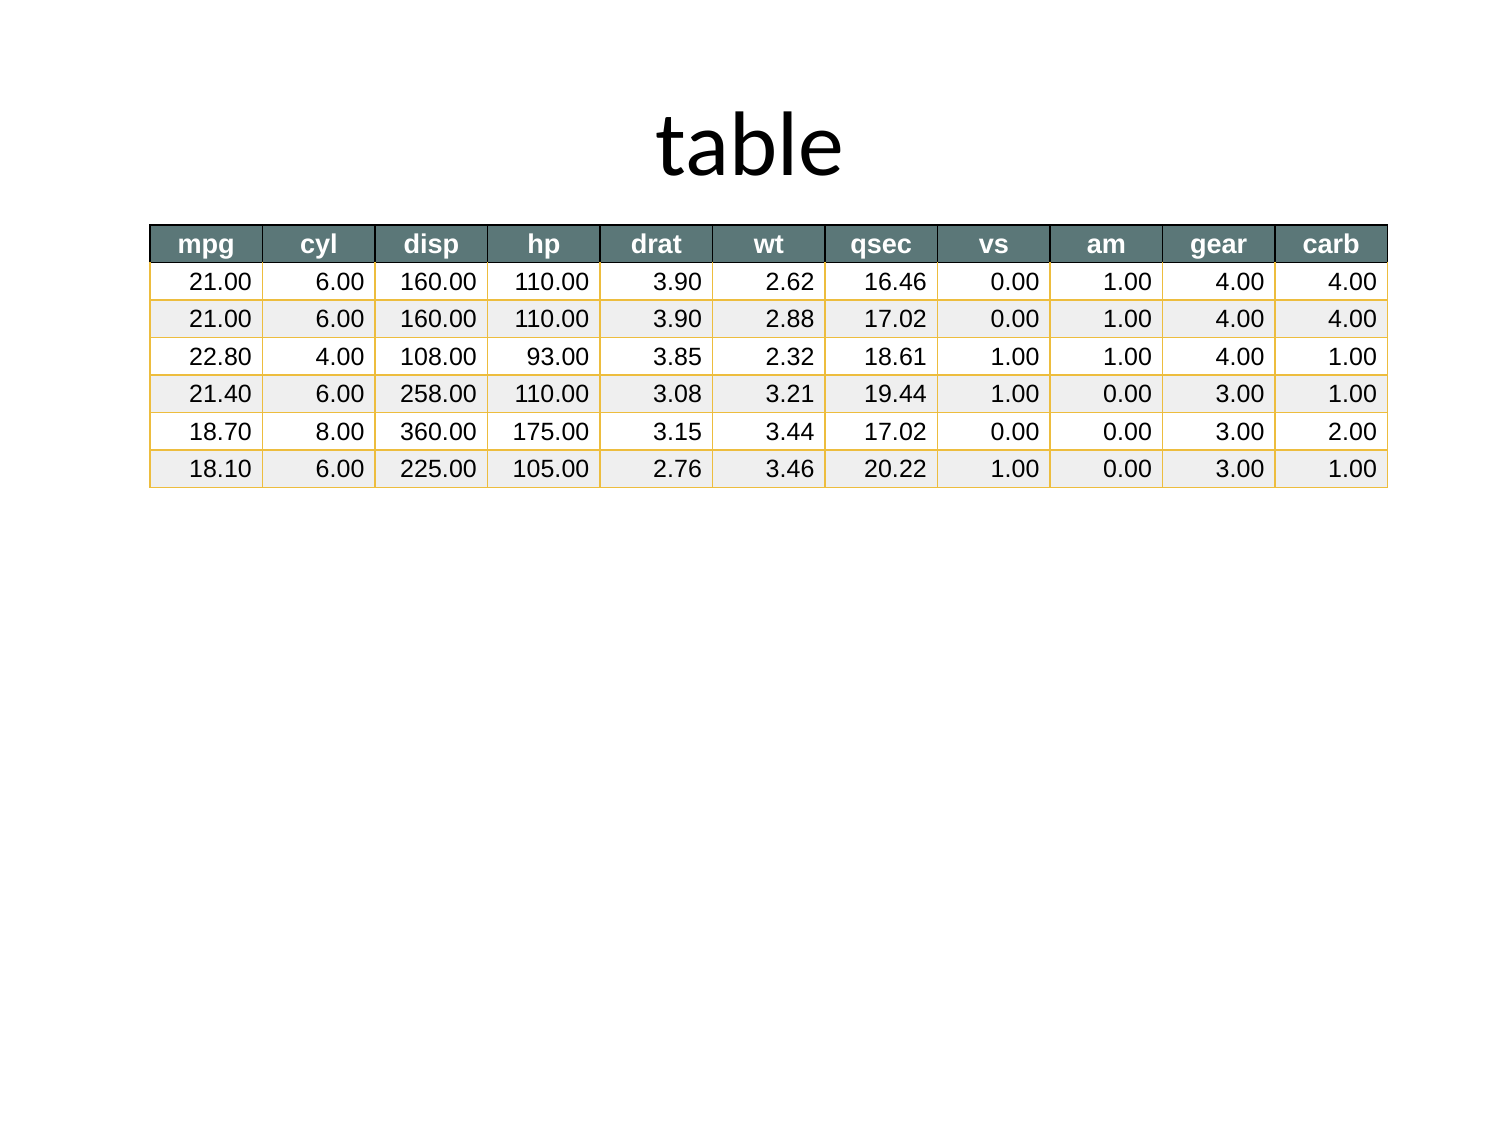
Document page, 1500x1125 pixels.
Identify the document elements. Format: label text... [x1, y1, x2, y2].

table_cell 110.00 [488, 263, 599, 299]
table_header am [1051, 226, 1162, 262]
table_header carb [1276, 226, 1387, 262]
table_cell 3.90 [601, 301, 712, 337]
table_cell 17.02 [826, 301, 937, 337]
table_cell 105.00 [488, 451, 599, 487]
table_cell 4.00 [1276, 301, 1387, 337]
table_header disp [376, 226, 487, 262]
table_cell 16.46 [826, 263, 937, 299]
table_cell 4.00 [1163, 301, 1274, 337]
table_cell 2.62 [713, 263, 824, 299]
table_header gear [1163, 226, 1274, 262]
table_cell 225.00 [376, 451, 487, 487]
table_cell 93.00 [488, 338, 599, 374]
table_cell 360.00 [376, 413, 487, 449]
table_cell 21.00 [151, 263, 262, 299]
table_cell 2.00 [1276, 413, 1387, 449]
table_cell 3.21 [713, 376, 824, 412]
table_cell 0.00 [1051, 413, 1162, 449]
table_cell 3.85 [601, 338, 712, 374]
table_header wt [713, 226, 824, 262]
table_cell 110.00 [488, 301, 599, 337]
table_cell 258.00 [376, 376, 487, 412]
table_cell 3.00 [1163, 376, 1274, 412]
table_cell 3.44 [713, 413, 824, 449]
table_cell 1.00 [938, 376, 1049, 412]
table_cell 4.00 [263, 338, 374, 374]
table_cell 1.00 [1051, 263, 1162, 299]
table_cell 0.00 [938, 301, 1049, 337]
table_cell 0.00 [938, 413, 1049, 449]
table_cell 1.00 [938, 338, 1049, 374]
table_cell 4.00 [1163, 263, 1274, 299]
table_cell 3.90 [601, 263, 712, 299]
table_cell 1.00 [1276, 376, 1387, 412]
table_cell 8.00 [263, 413, 374, 449]
table_cell 108.00 [376, 338, 487, 374]
table_header hp [488, 226, 599, 262]
table_cell 1.00 [1276, 338, 1387, 374]
table_cell 110.00 [488, 376, 599, 412]
table_cell 1.00 [938, 451, 1049, 487]
table_cell 2.88 [713, 301, 824, 337]
table_cell 3.00 [1163, 451, 1274, 487]
table_cell 4.00 [1163, 338, 1274, 374]
table_cell 0.00 [1051, 376, 1162, 412]
table_cell 3.15 [601, 413, 712, 449]
table_cell 22.80 [151, 338, 262, 374]
table_cell 19.44 [826, 376, 937, 412]
table_cell 6.00 [263, 376, 374, 412]
table_cell 18.61 [826, 338, 937, 374]
table_header drat [601, 226, 712, 262]
table_cell 175.00 [488, 413, 599, 449]
table_header vs [938, 226, 1049, 262]
table_cell 21.00 [151, 301, 262, 337]
table_cell 20.22 [826, 451, 937, 487]
table_header mpg [151, 226, 262, 262]
table_cell 2.76 [601, 451, 712, 487]
table_cell 18.10 [151, 451, 262, 487]
table_cell 1.00 [1276, 451, 1387, 487]
title table [75, 45, 1425, 233]
table_cell 3.08 [601, 376, 712, 412]
table_cell 21.40 [151, 376, 262, 412]
table_cell 0.00 [938, 263, 1049, 299]
table_cell 18.70 [151, 413, 262, 449]
table_cell 160.00 [376, 263, 487, 299]
table_cell 0.00 [1051, 451, 1162, 487]
table_cell 4.00 [1276, 263, 1387, 299]
table_header qsec [826, 226, 937, 262]
table_cell 17.02 [826, 413, 937, 449]
table_cell 3.00 [1163, 413, 1274, 449]
table_cell 2.32 [713, 338, 824, 374]
table_cell 3.46 [713, 451, 824, 487]
table_cell 160.00 [376, 301, 487, 337]
table_header cyl [263, 226, 374, 262]
table_cell 6.00 [263, 451, 374, 487]
table_cell 1.00 [1051, 338, 1162, 374]
table_cell 1.00 [1051, 301, 1162, 337]
table_cell 6.00 [263, 301, 374, 337]
table_cell 6.00 [263, 263, 374, 299]
